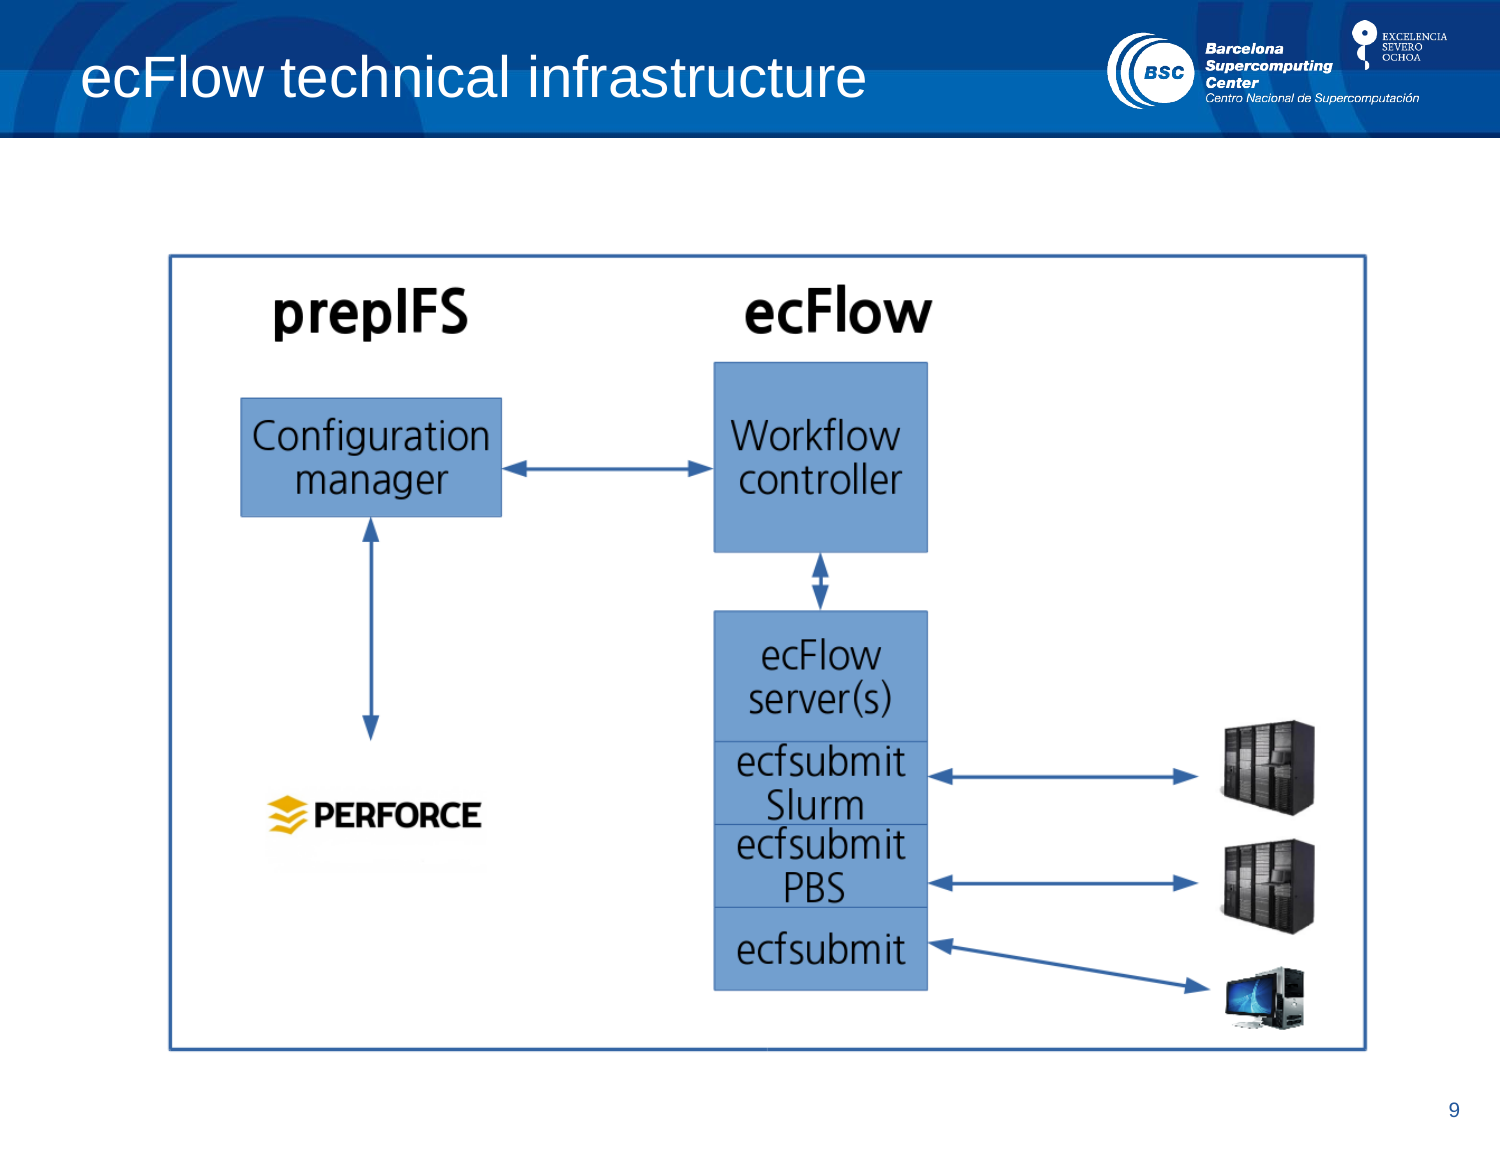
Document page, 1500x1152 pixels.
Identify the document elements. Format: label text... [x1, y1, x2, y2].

picture [0, 0, 1500, 138]
title ecFlow technical infrastructure [65, 23, 1081, 138]
picture [142, 241, 1412, 1059]
